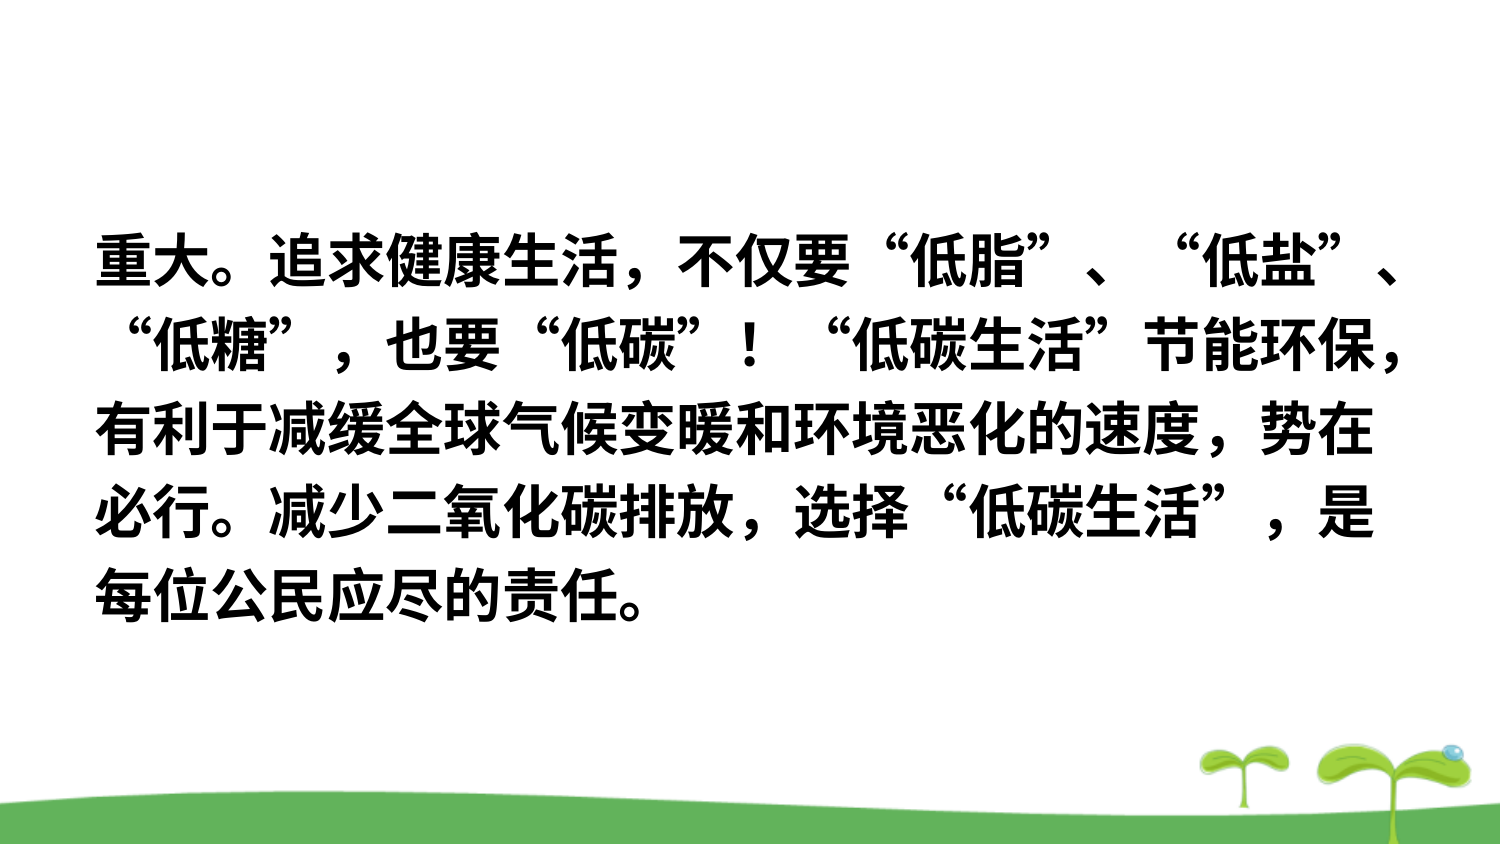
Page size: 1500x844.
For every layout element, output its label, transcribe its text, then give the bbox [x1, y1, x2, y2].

text_box 重大。追求健康生活，不仅要“低脂”、“低盐”、“低糖”，也要“低碳”！“低碳生活”节能环保，有利于减缓全球气候变暖和环境恶化的速度，势在必行。减少二氧化碳排放，选择“低碳生活”，是每位公民应尽的责任。 [79, 202, 1421, 637]
picture [0, 0, 1500, 844]
